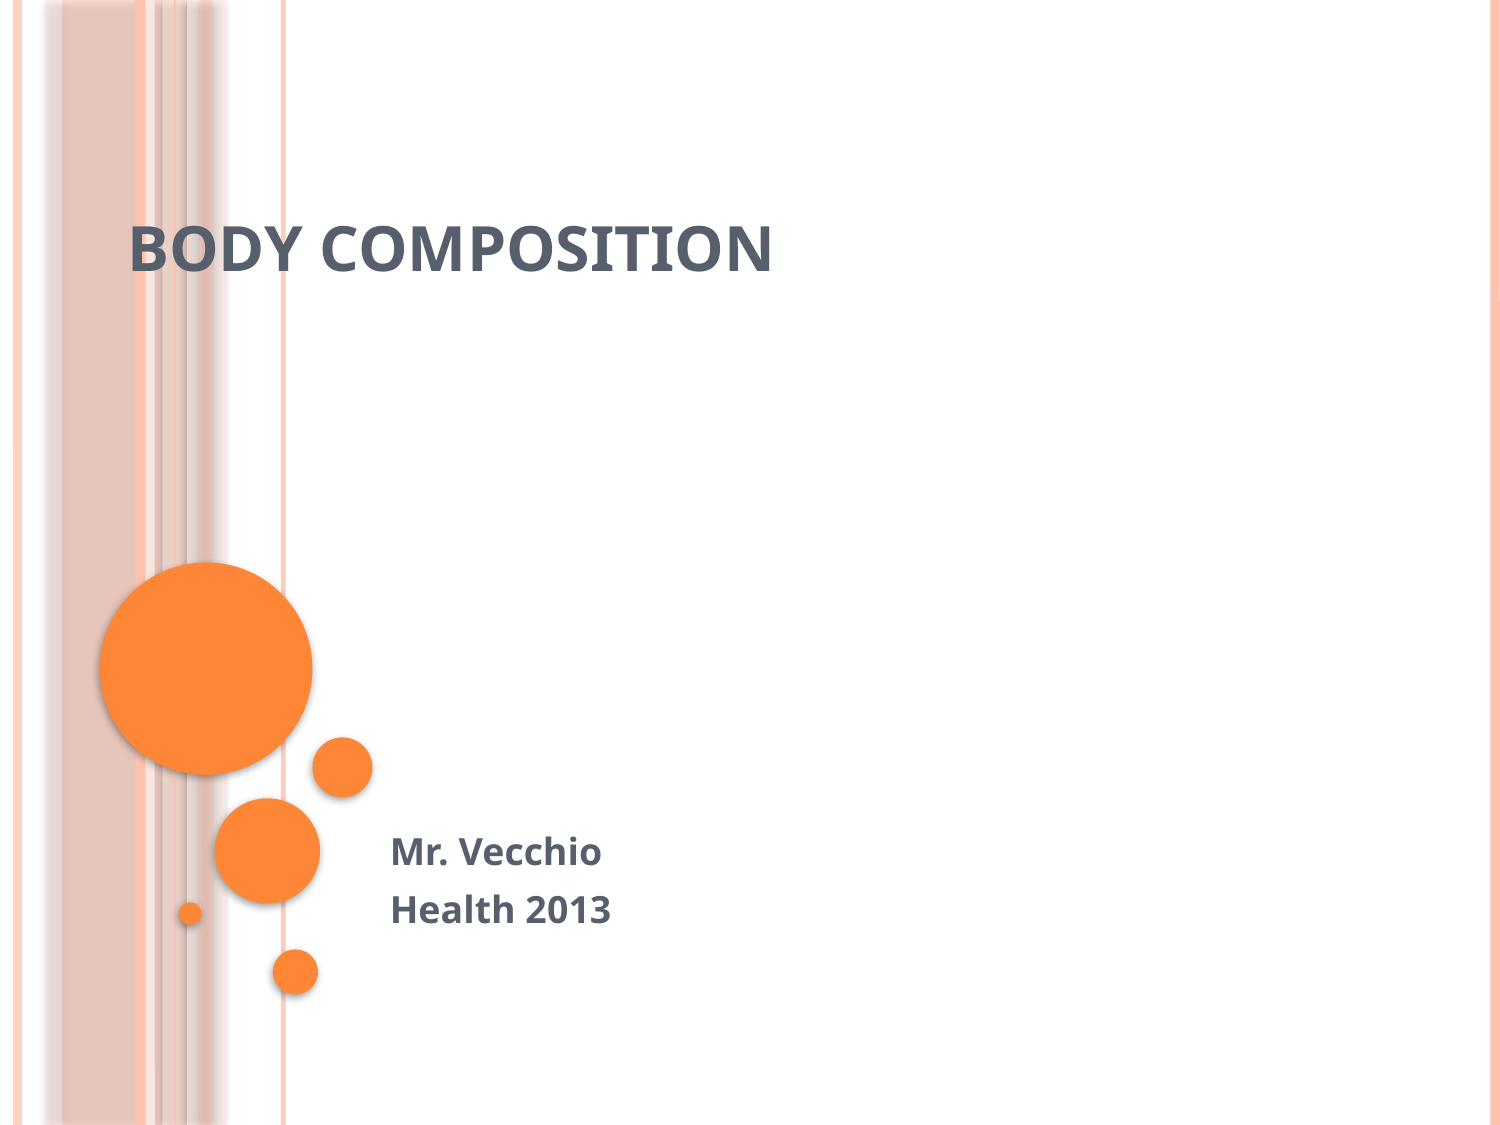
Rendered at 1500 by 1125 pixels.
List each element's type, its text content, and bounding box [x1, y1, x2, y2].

title Body Composition [112, 50, 1388, 292]
subtitle Mr. Vecchio Health 2013 [375, 820, 1388, 1046]
